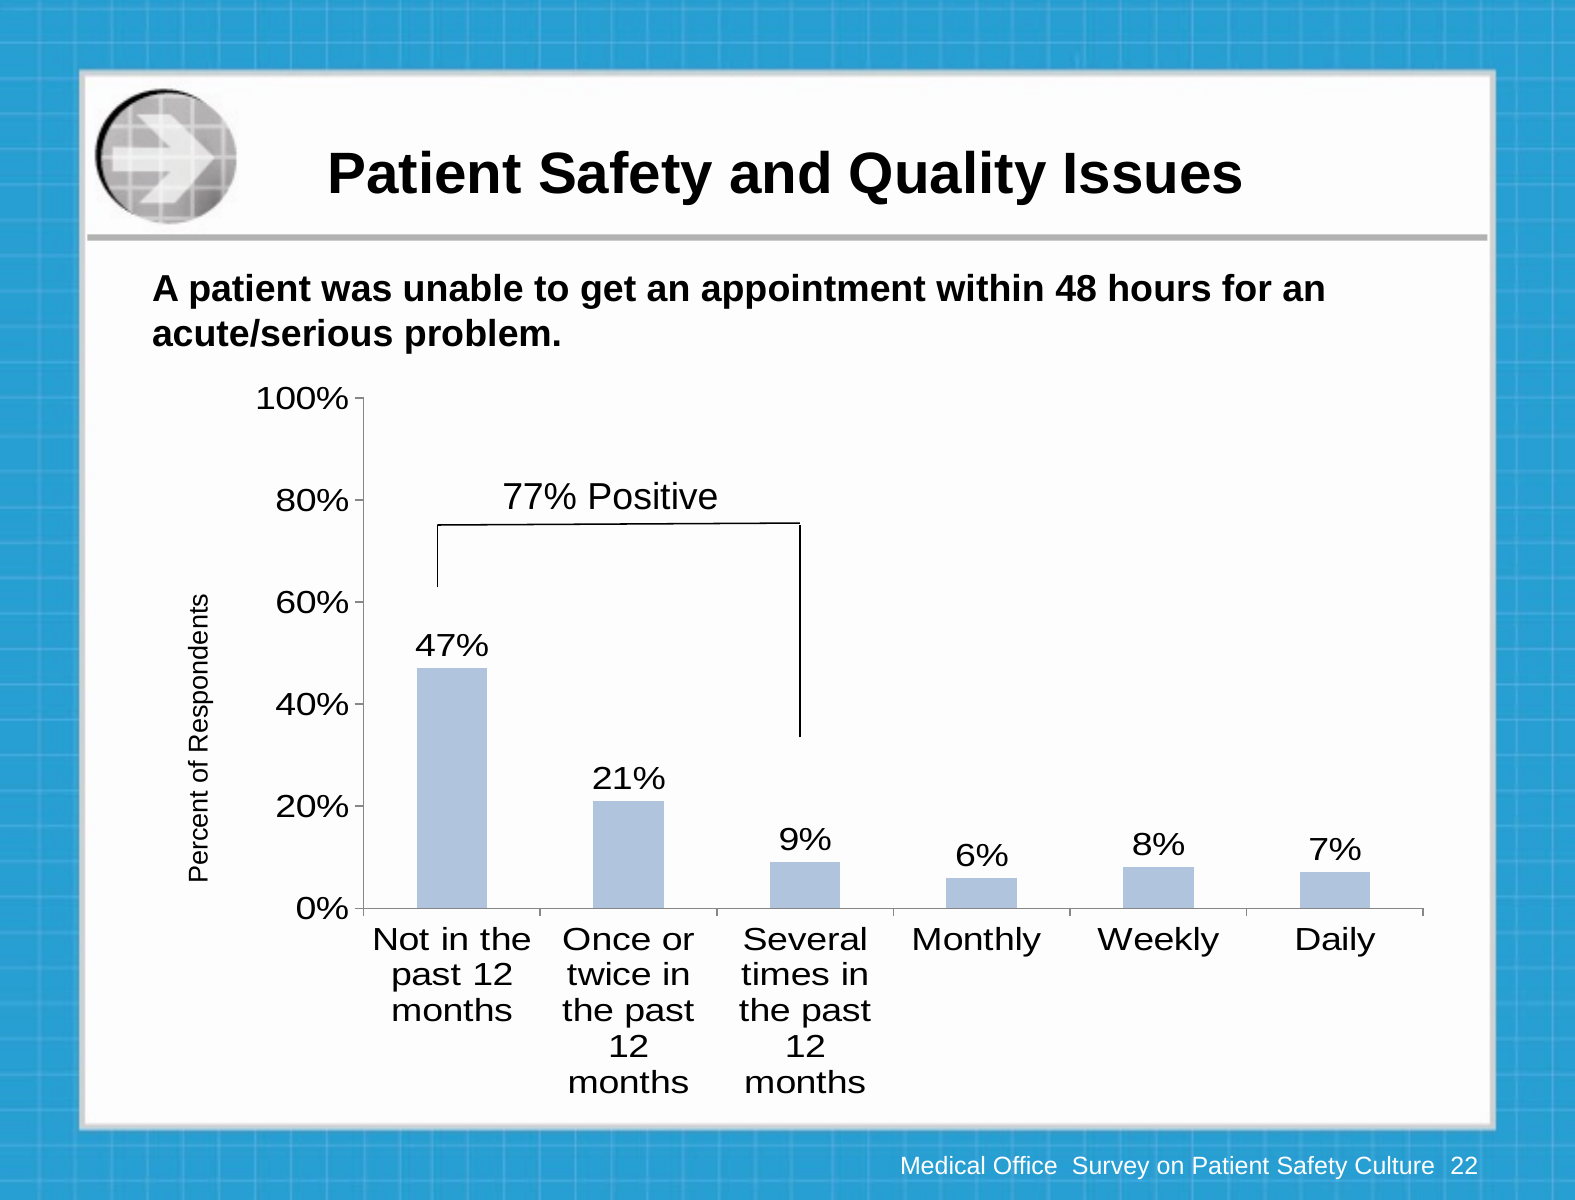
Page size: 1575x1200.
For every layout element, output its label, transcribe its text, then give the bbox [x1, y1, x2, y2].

picture [0, 0, 1575, 1200]
text_box Percent of Respondents [164, 450, 224, 1028]
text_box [437, 522, 801, 526]
chart [229, 378, 1461, 1101]
text_box A patient was unable to get an appointment within 48 hours for an acute/serious problem. [137, 256, 1563, 362]
text_box Patient Safety and Quality Issues [312, 89, 1388, 250]
